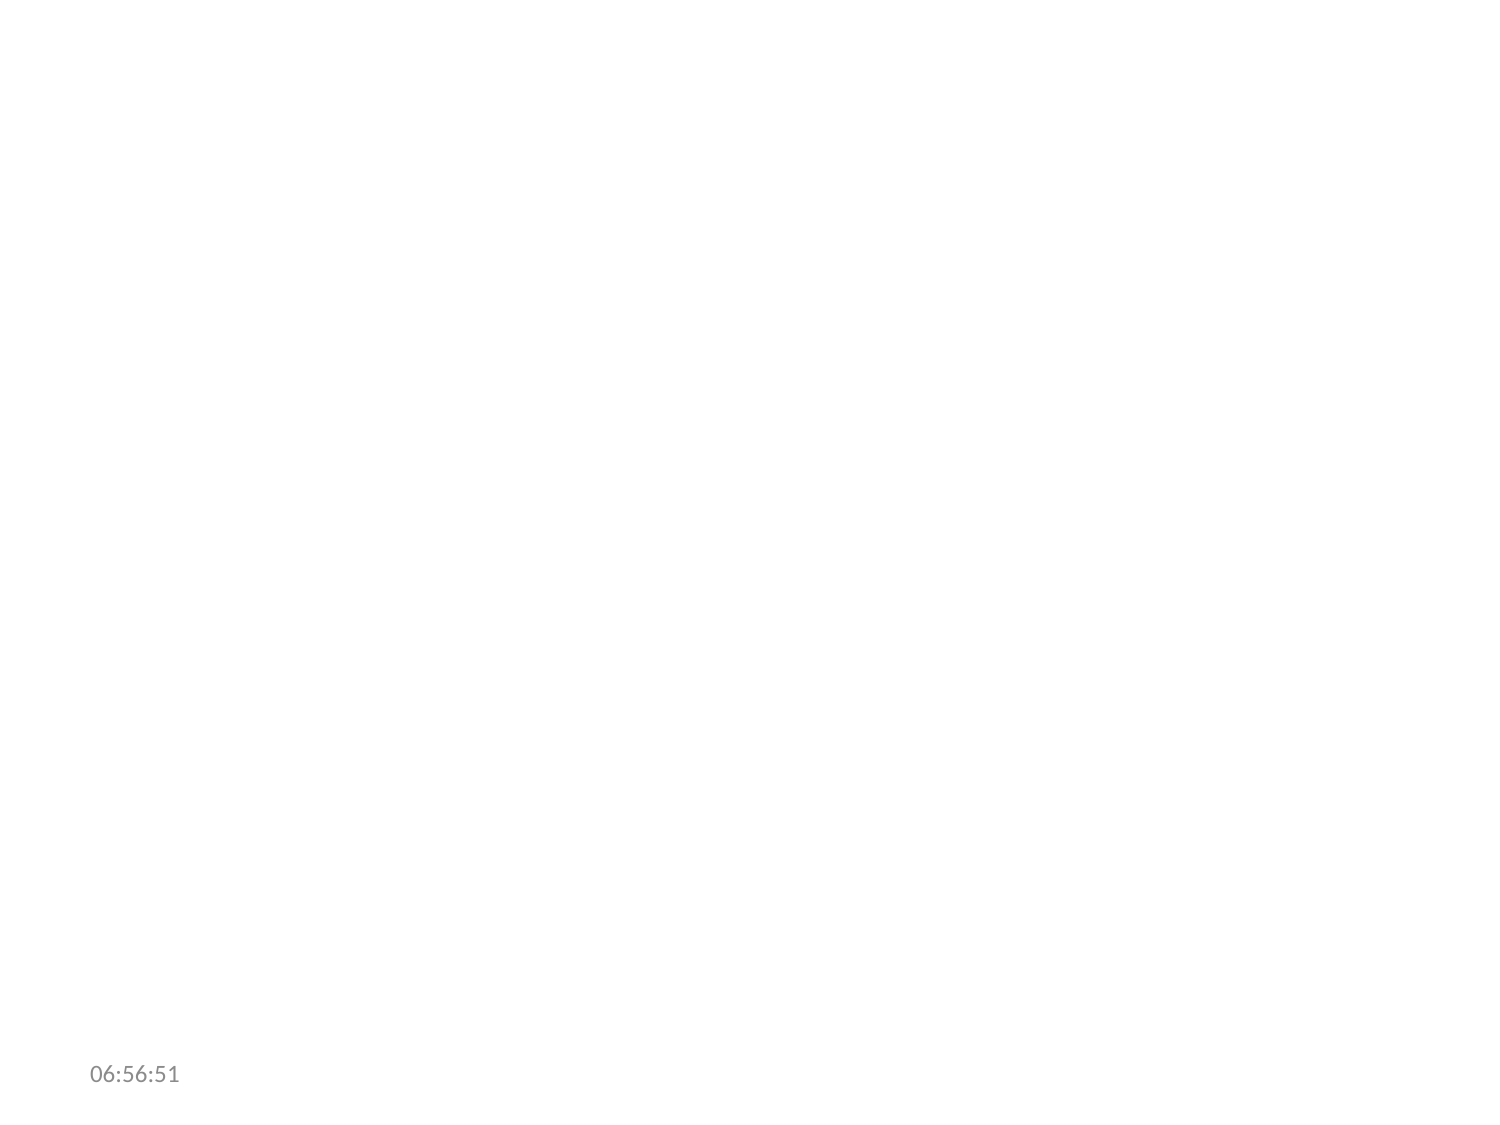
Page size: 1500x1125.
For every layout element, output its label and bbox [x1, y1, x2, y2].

slide_number [75, 1042, 425, 1103]
